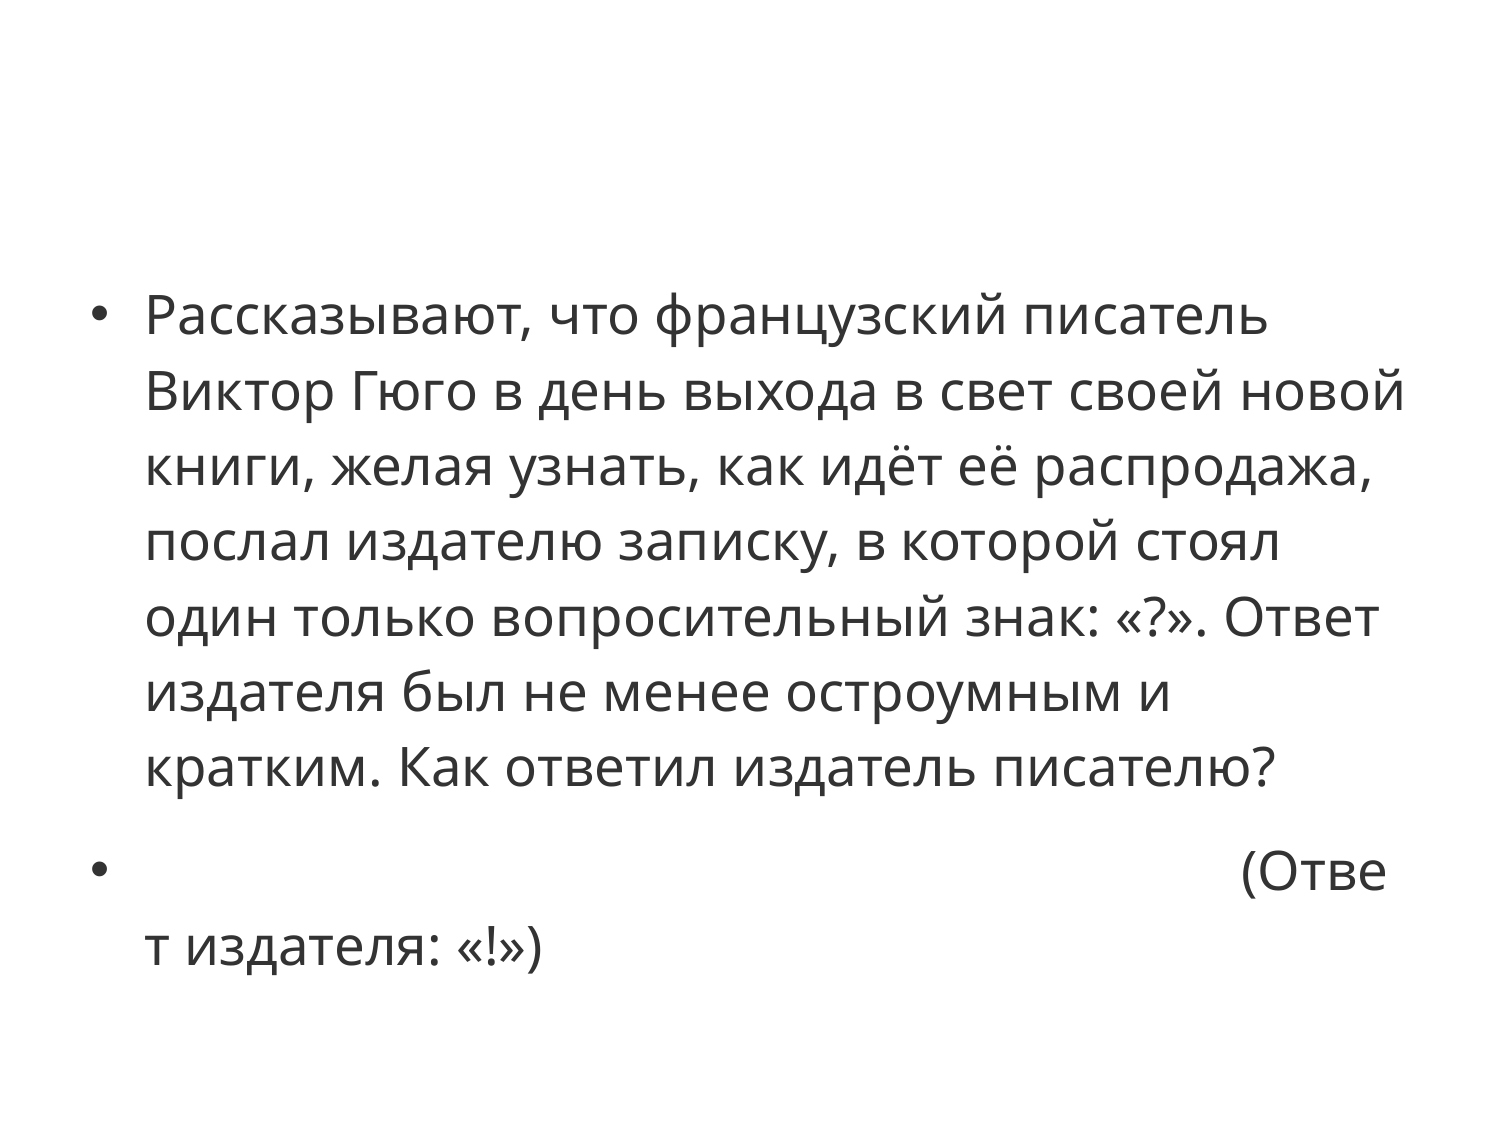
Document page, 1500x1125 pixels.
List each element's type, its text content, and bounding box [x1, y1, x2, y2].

list Рассказывают, что французский писатель Виктор Гюго в день выхода в свет своей новой книги, желая узнать, как идёт её распродажа, послал издателю записку, в которой стоял один только вопросительный знак: «?». Ответ издателя был не менее остроумным и кратким. Как ответил издатель писателю? (Ответ издателя: «!») [75, 262, 1425, 1005]
